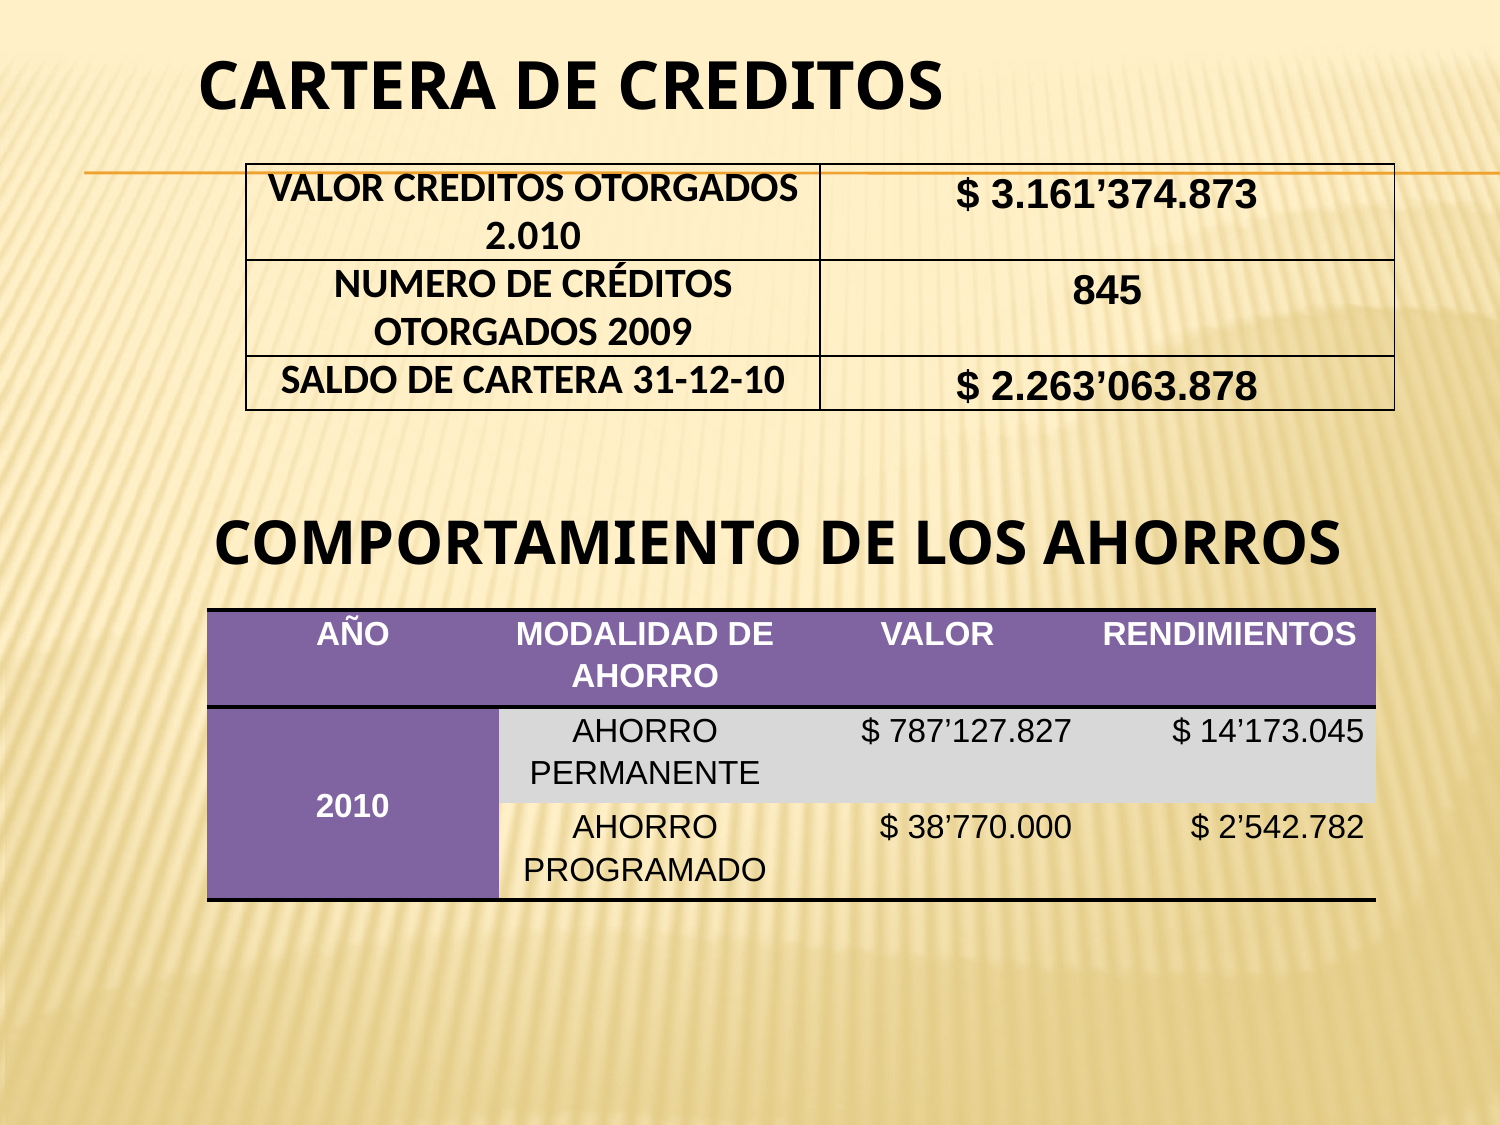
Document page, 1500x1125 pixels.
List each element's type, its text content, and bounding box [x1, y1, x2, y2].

table_cell $ 2’542.782 [1084, 803, 1376, 898]
table_cell NUMERO DE CRÉDITOS OTORGADOS 2009 [247, 261, 819, 355]
table_cell $ 14’173.045 [1084, 709, 1376, 803]
table_header MODALIDAD DE AHORRO [499, 612, 791, 705]
table_header VALOR [791, 612, 1084, 705]
text_box COMPORTAMIENTO DE LOS AHORROS [199, 492, 1430, 610]
table_cell AHORRO PERMANENTE [499, 709, 791, 803]
table_header AÑO [207, 612, 499, 705]
text_box CARTERA DE CREDITOS [182, 30, 1413, 148]
table_header $ 3.161’374.873 [821, 165, 1394, 259]
table_cell SALDO DE CARTERA 31-12-10 [247, 357, 819, 409]
table_cell 2010 [207, 709, 499, 898]
table_cell $ 787’127.827 [791, 709, 1084, 803]
table_cell $ 38’770.000 [791, 803, 1084, 898]
table_header VALOR CREDITOS OTORGADOS 2.010 [247, 165, 819, 259]
table_cell $ 2.263’063.878 [821, 357, 1394, 409]
table_cell AHORRO PROGRAMADO [499, 803, 791, 898]
table_header RENDIMIENTOS [1084, 612, 1376, 705]
table_cell 845 [821, 261, 1394, 355]
